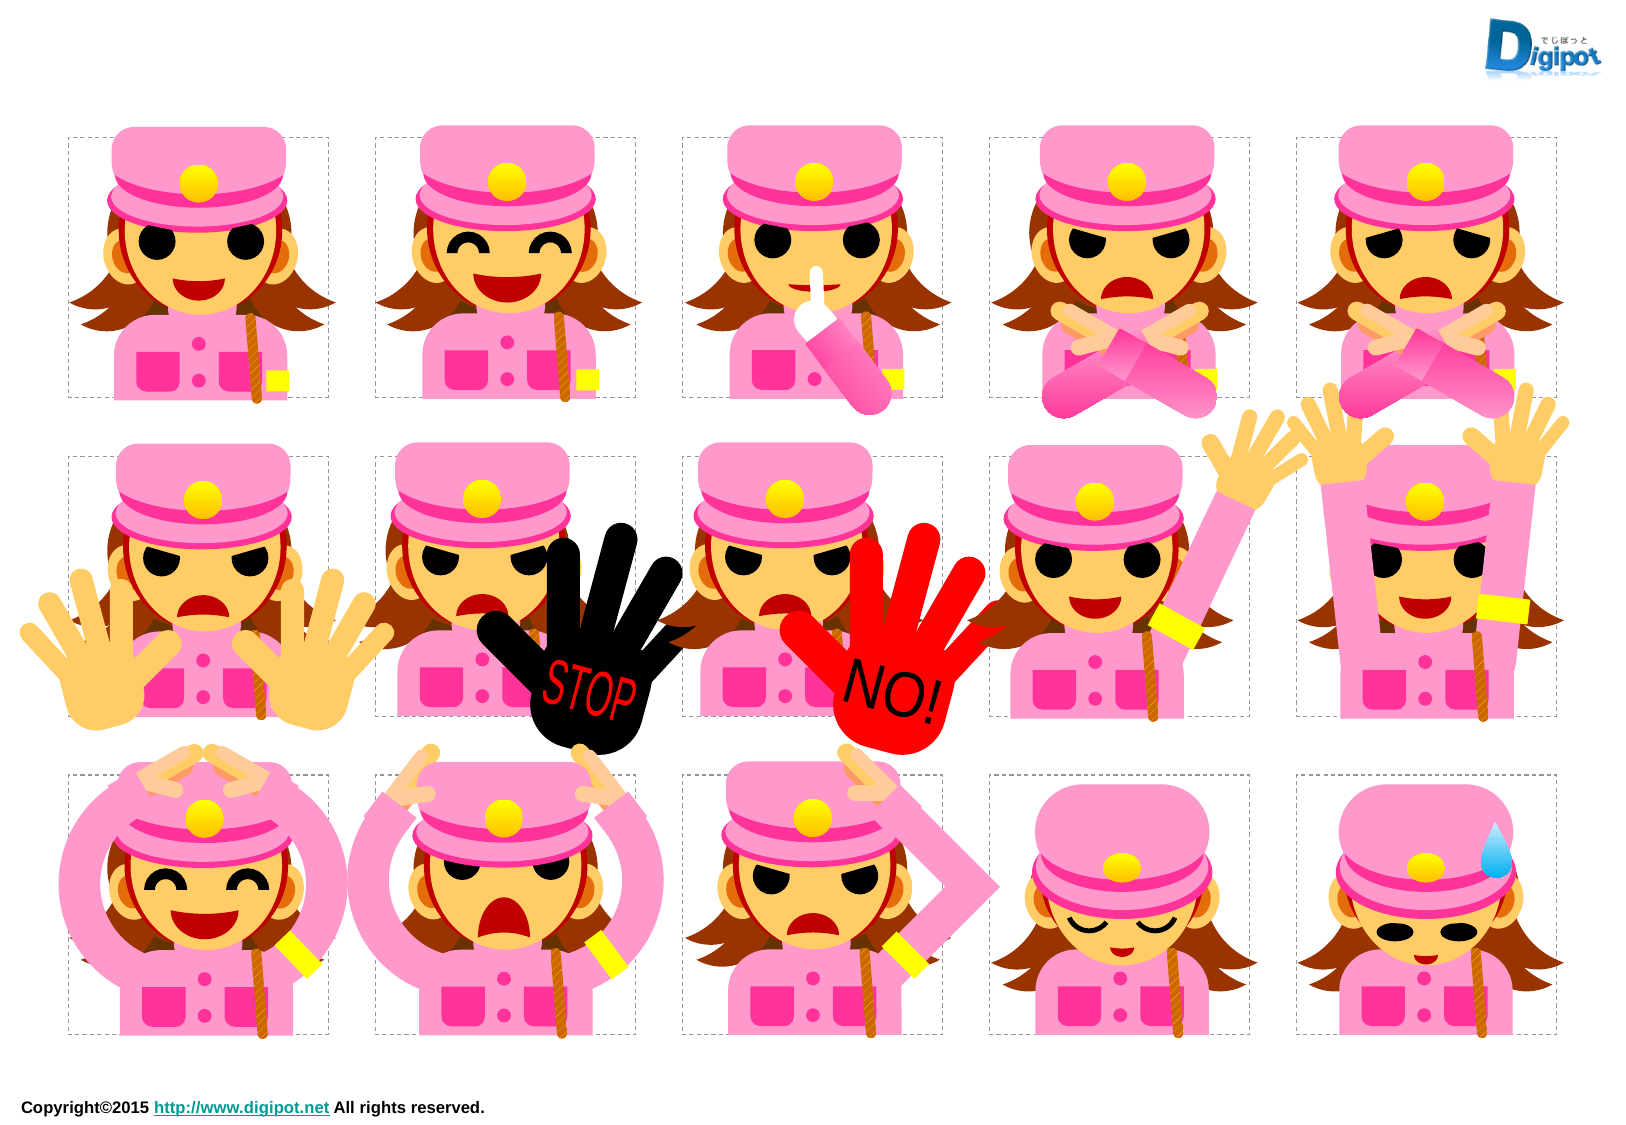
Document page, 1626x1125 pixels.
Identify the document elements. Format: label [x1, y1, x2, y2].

text_box [397, 125, 620, 403]
picture [1485, 18, 1602, 82]
text_box [345, 756, 665, 1039]
text_box [1319, 125, 1542, 403]
text_box [679, 442, 983, 747]
text_box [91, 126, 314, 405]
text_box [707, 125, 930, 421]
text_box [40, 443, 374, 725]
text_box [989, 398, 1263, 723]
text_box [1268, 379, 1588, 723]
text_box [1013, 784, 1236, 1039]
text_box [1013, 125, 1236, 403]
text_box [369, 442, 677, 747]
text_box [1319, 784, 1542, 1039]
text_box [707, 737, 971, 1039]
text_box [58, 756, 343, 1040]
